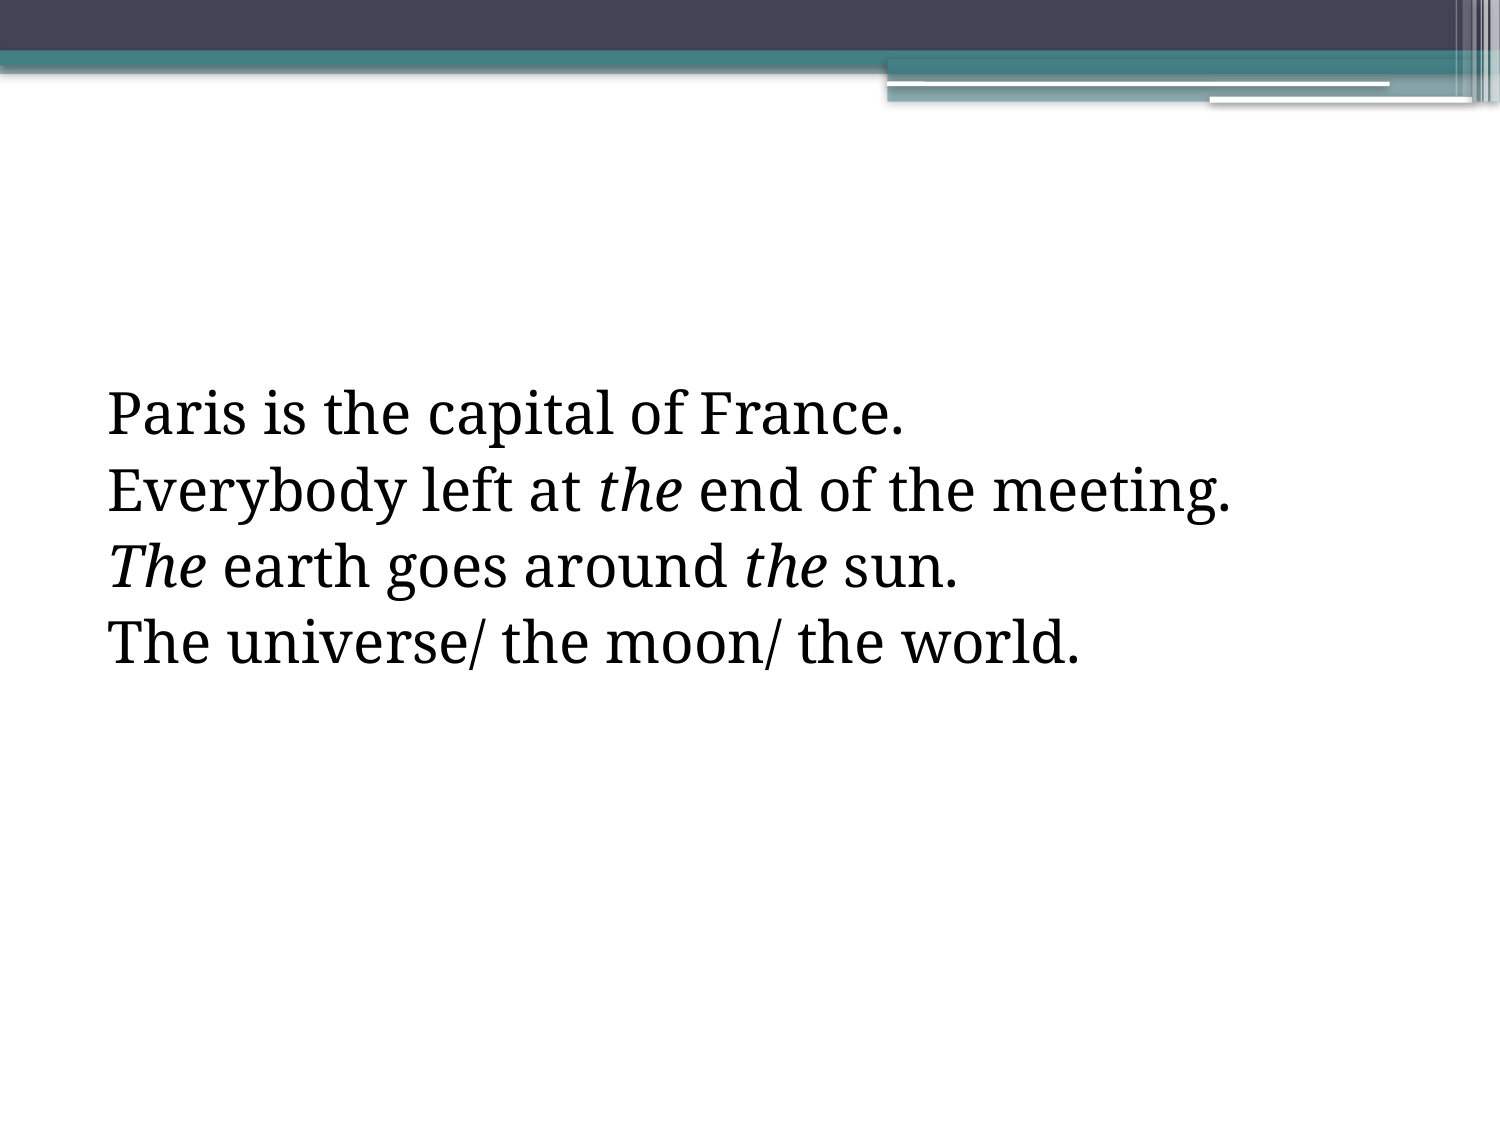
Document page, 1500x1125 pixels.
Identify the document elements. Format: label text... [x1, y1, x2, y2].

list Paris is the capital of France. Everybody left at the end of the meeting. The earth goes around the sun. The universe/ the moon/ the world. [75, 368, 1425, 1079]
